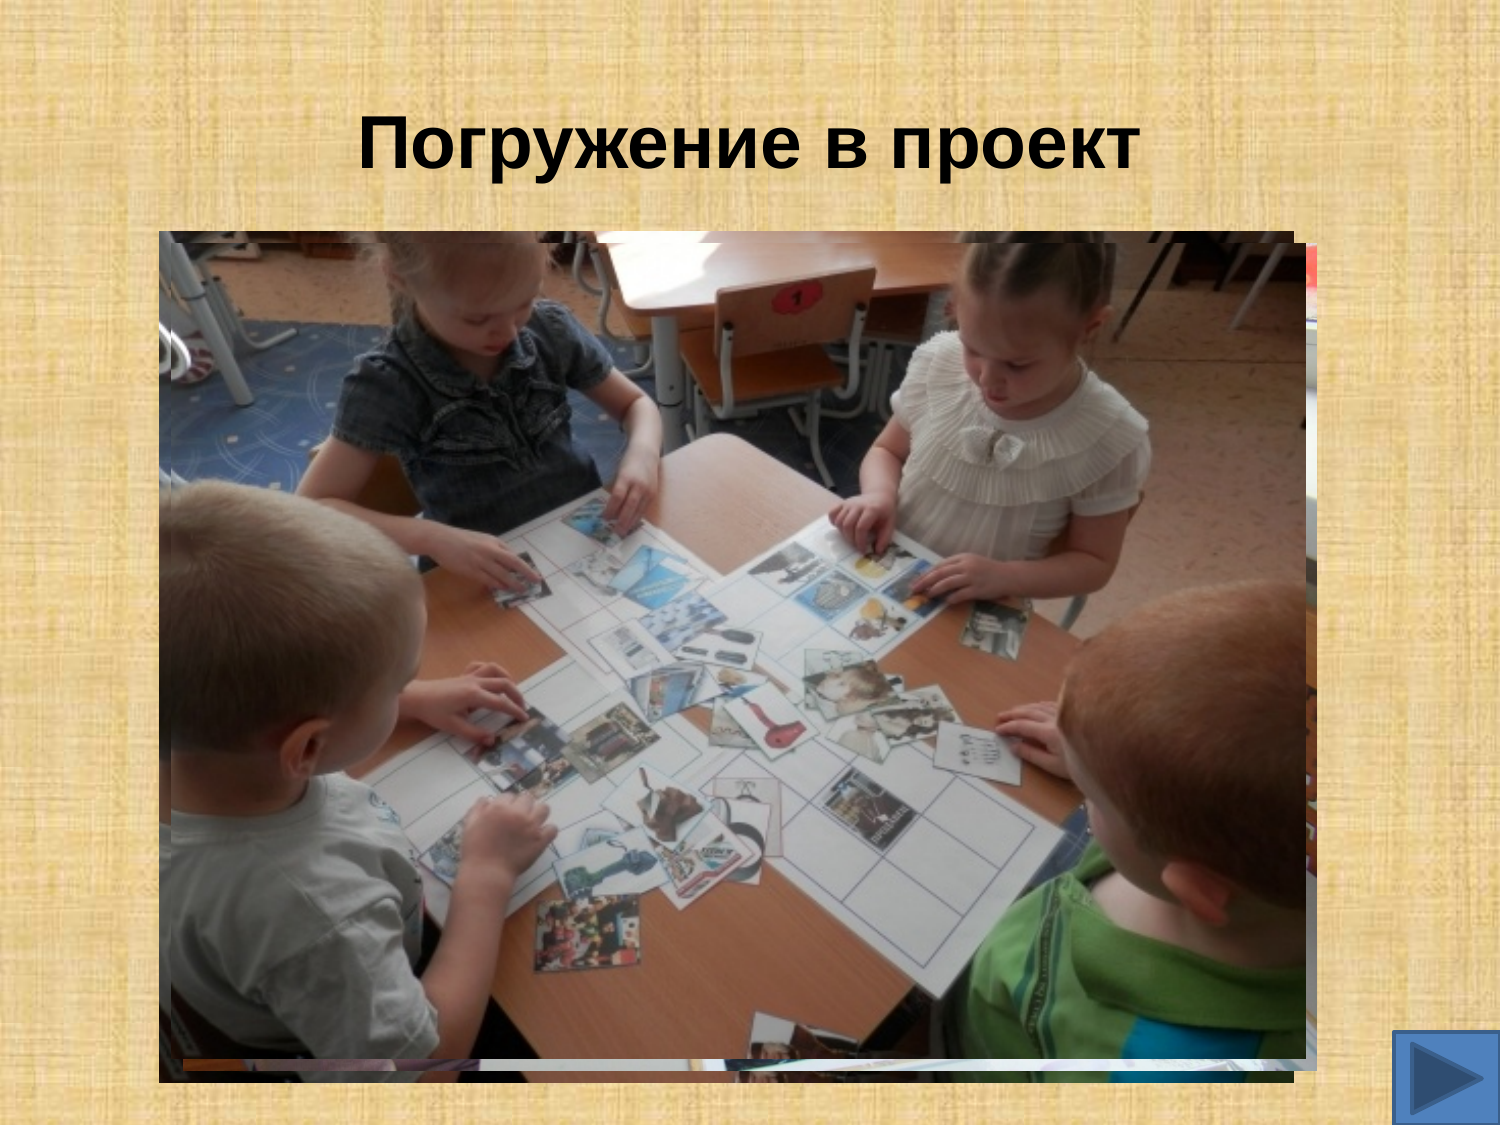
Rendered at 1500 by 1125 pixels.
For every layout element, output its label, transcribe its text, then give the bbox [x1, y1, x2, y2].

text_box [1392, 1030, 1500, 1125]
picture [0, 0, 1500, 1125]
title Погружение в проект [75, 45, 1425, 233]
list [159, 231, 1294, 1083]
